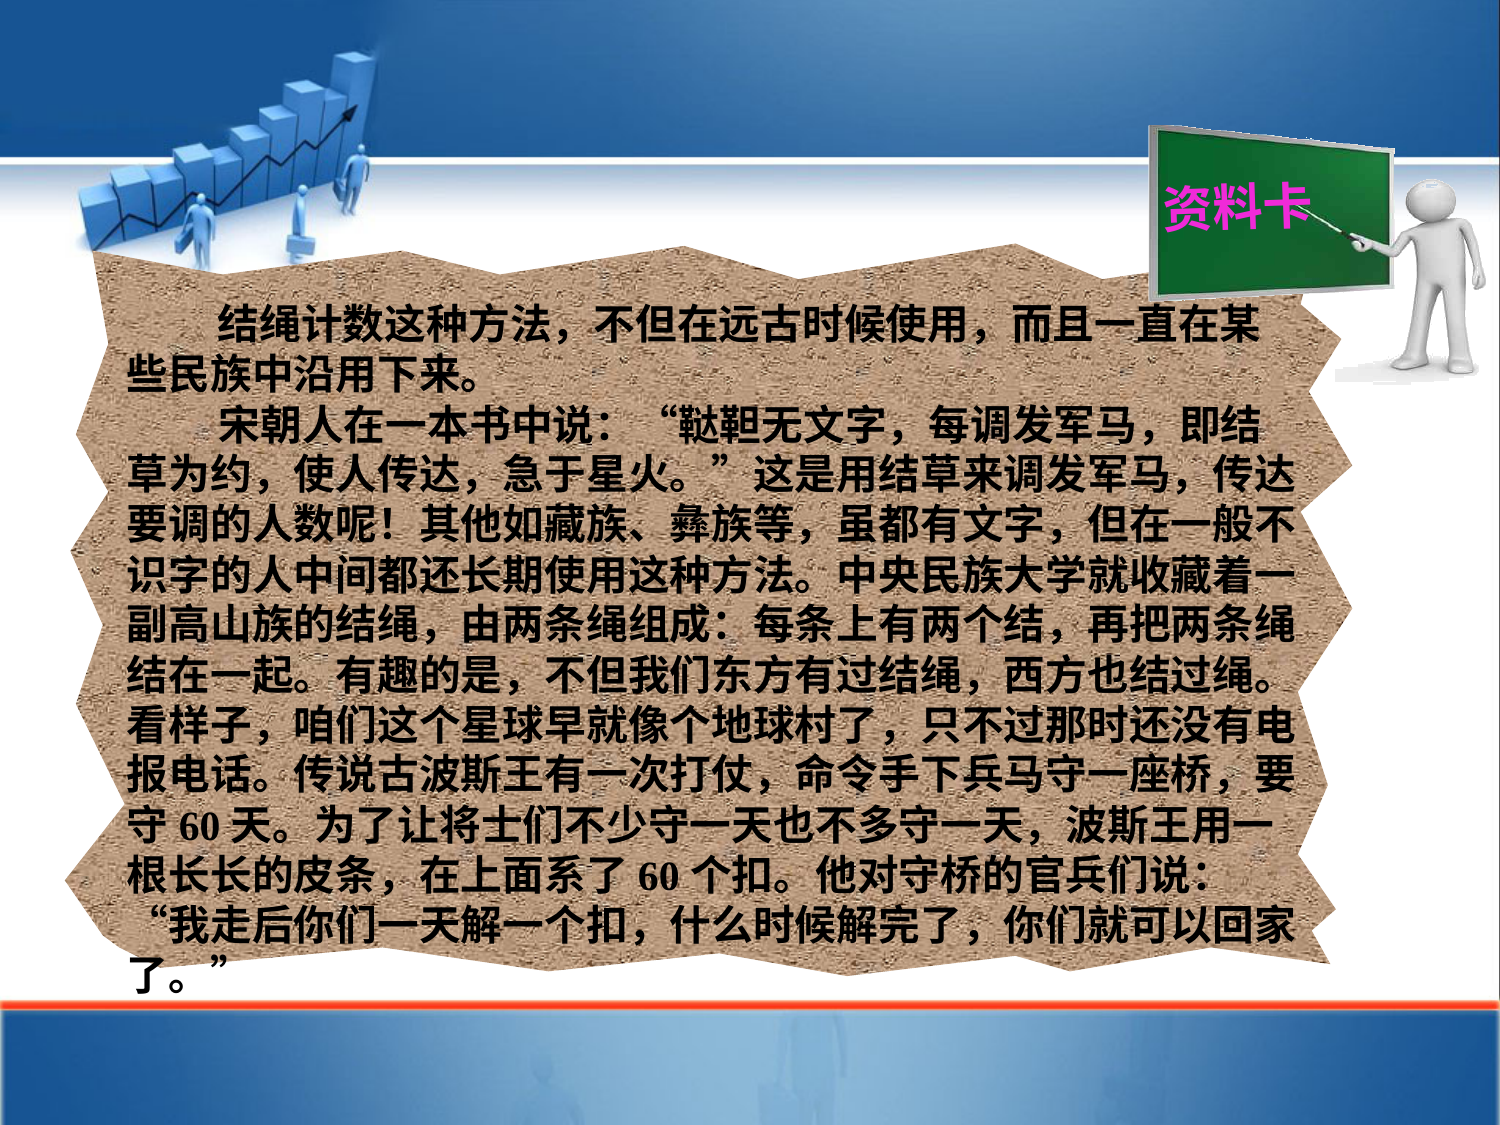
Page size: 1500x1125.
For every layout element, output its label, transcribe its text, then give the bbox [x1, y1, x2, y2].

text_box 结绳计数这种方法，不但在远古时候使用，而且一直在某些民族中沿用下来。 宋朝人在一本书中说：“鞑靼无文字，每调发军马，即结草为约，使人传达，急于星火。”这是用结草来调发军马，传达要调的人数呢！其他如藏族、彝族等，虽都有文字，但在一般不识字的人中间都还长期使用这种方法。中央民族大学就收藏着一副高山族的结绳，由两条绳组成：每条上有两个结，再把两条绳结在一起。有趣的是，不但我们东方有过结绳，西方也结过绳。看样子，咱们这个星球早就像个地球村了，只不过那时还没有电报电话。传说古波斯王有一次打仗，命令手下兵马守一座桥，要守60天。为了让将士们不少守一天也不多守一天，波斯王用一根长长的皮条，在上面系了60个扣。他对守桥的官兵们说：“我走后你们一天解一个扣，什么时候解完了，你们就可以回家了。” [112, 290, 1318, 1006]
text_box [1318, 544, 1353, 661]
text_box [1318, 407, 1353, 497]
text_box [1318, 883, 1336, 925]
text_box [1318, 754, 1328, 808]
picture [0, 0, 1500, 1125]
text_box [64, 820, 112, 943]
text_box [70, 243, 1130, 779]
text_box [1318, 941, 1331, 965]
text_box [1130, 125, 1500, 390]
